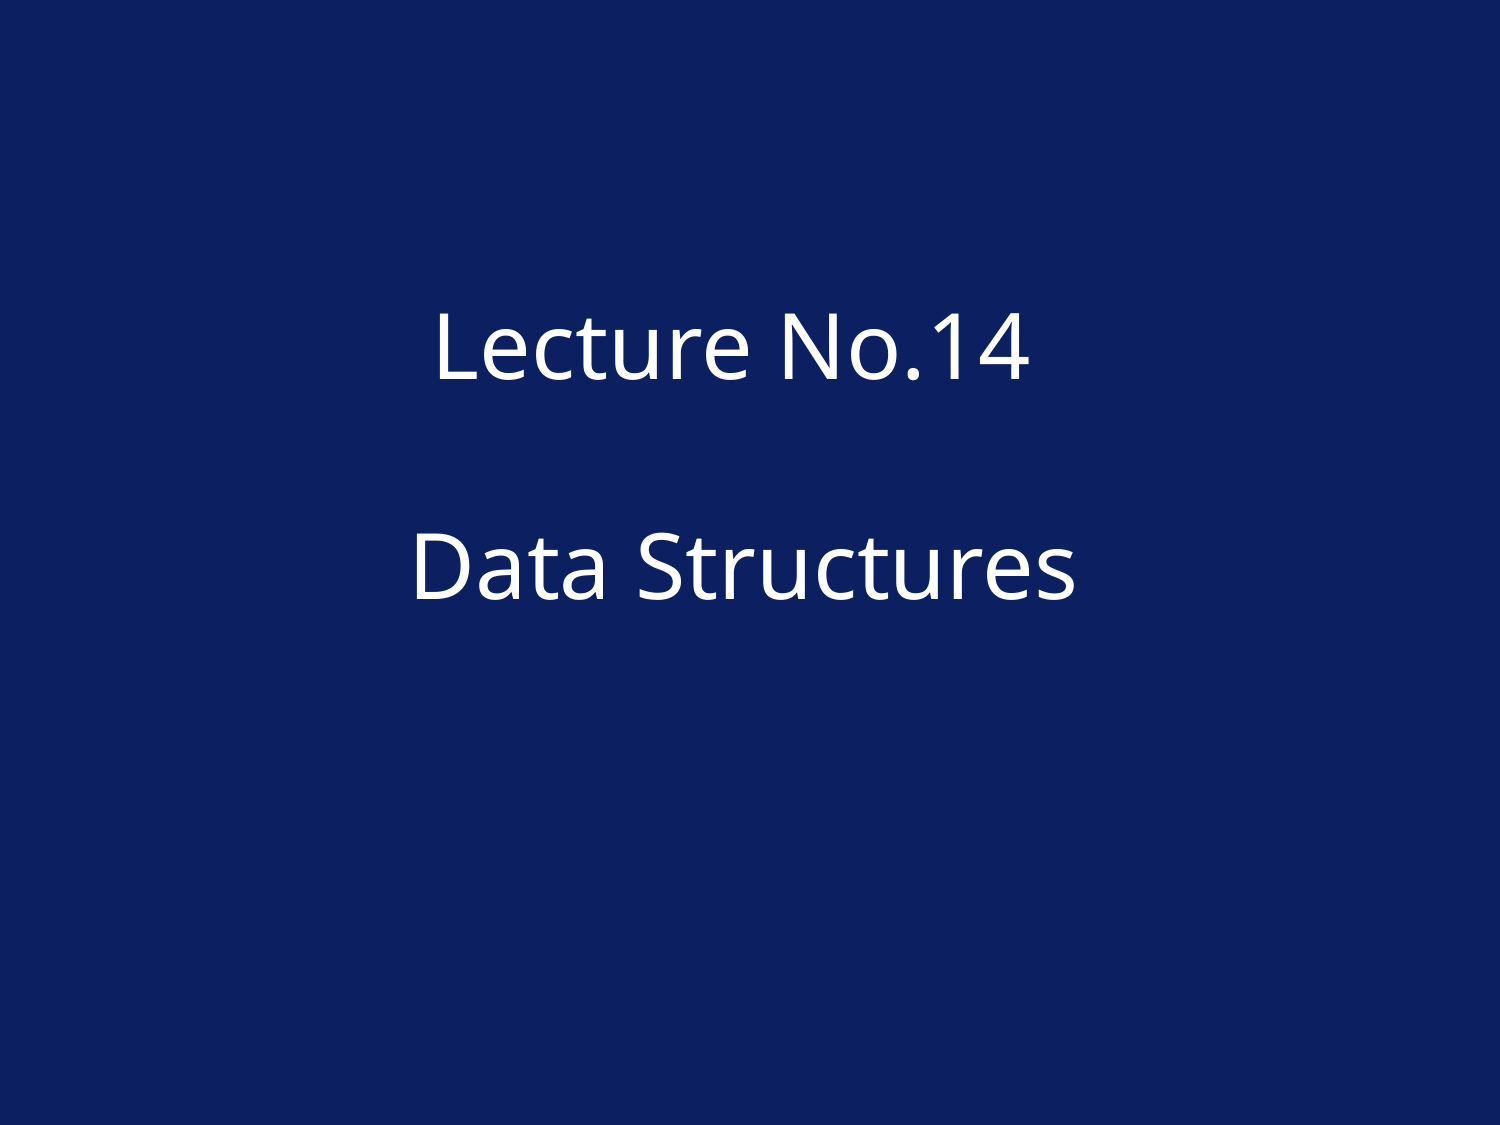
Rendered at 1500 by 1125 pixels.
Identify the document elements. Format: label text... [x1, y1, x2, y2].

text_box Lecture No.14 Data Structures [99, 249, 1388, 875]
